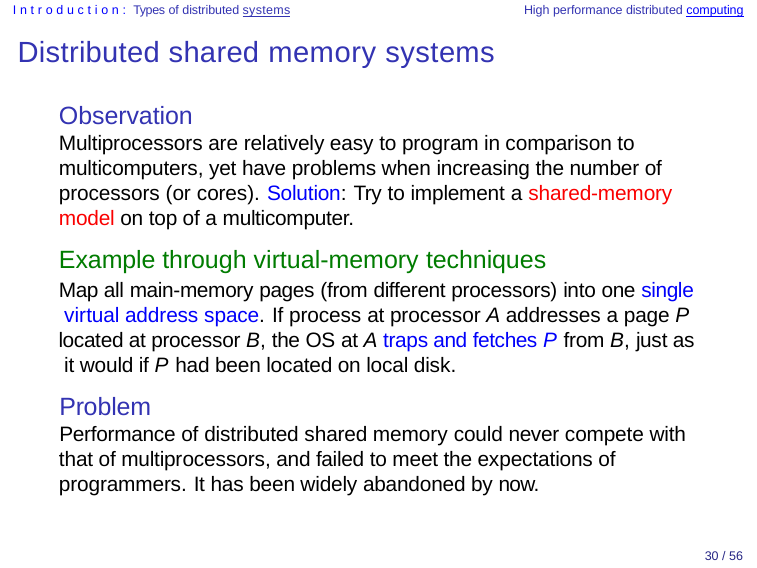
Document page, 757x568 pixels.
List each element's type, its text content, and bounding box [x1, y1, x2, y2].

title Distributed shared memory systems [15, 31, 498, 129]
slide_number 30 / 56 [698, 546, 745, 568]
text_box Observation Multiprocessors are relatively easy to program in comparison to multicomputers, yet have problems when increasing the number of processors (or cores). Solution: Try to implement a shared-memory model on top of a multicomputer. Example through virtual-memory techniques Map all main-memory pages (from different processors) into one single virtual address space. If process at processor A addresses a page P located at processor B, the OS at A traps and fetches P from B, just as it would if P had been located on local disk. Problem Performance of distributed shared memory could never compete with that of multiprocessors, and failed to meet the expectations of programmers. It has been widely abandoned by now. [56, 98, 699, 496]
text_box Introduction: Types of distributed systems High performance distributed computing [10, 0, 745, 18]
